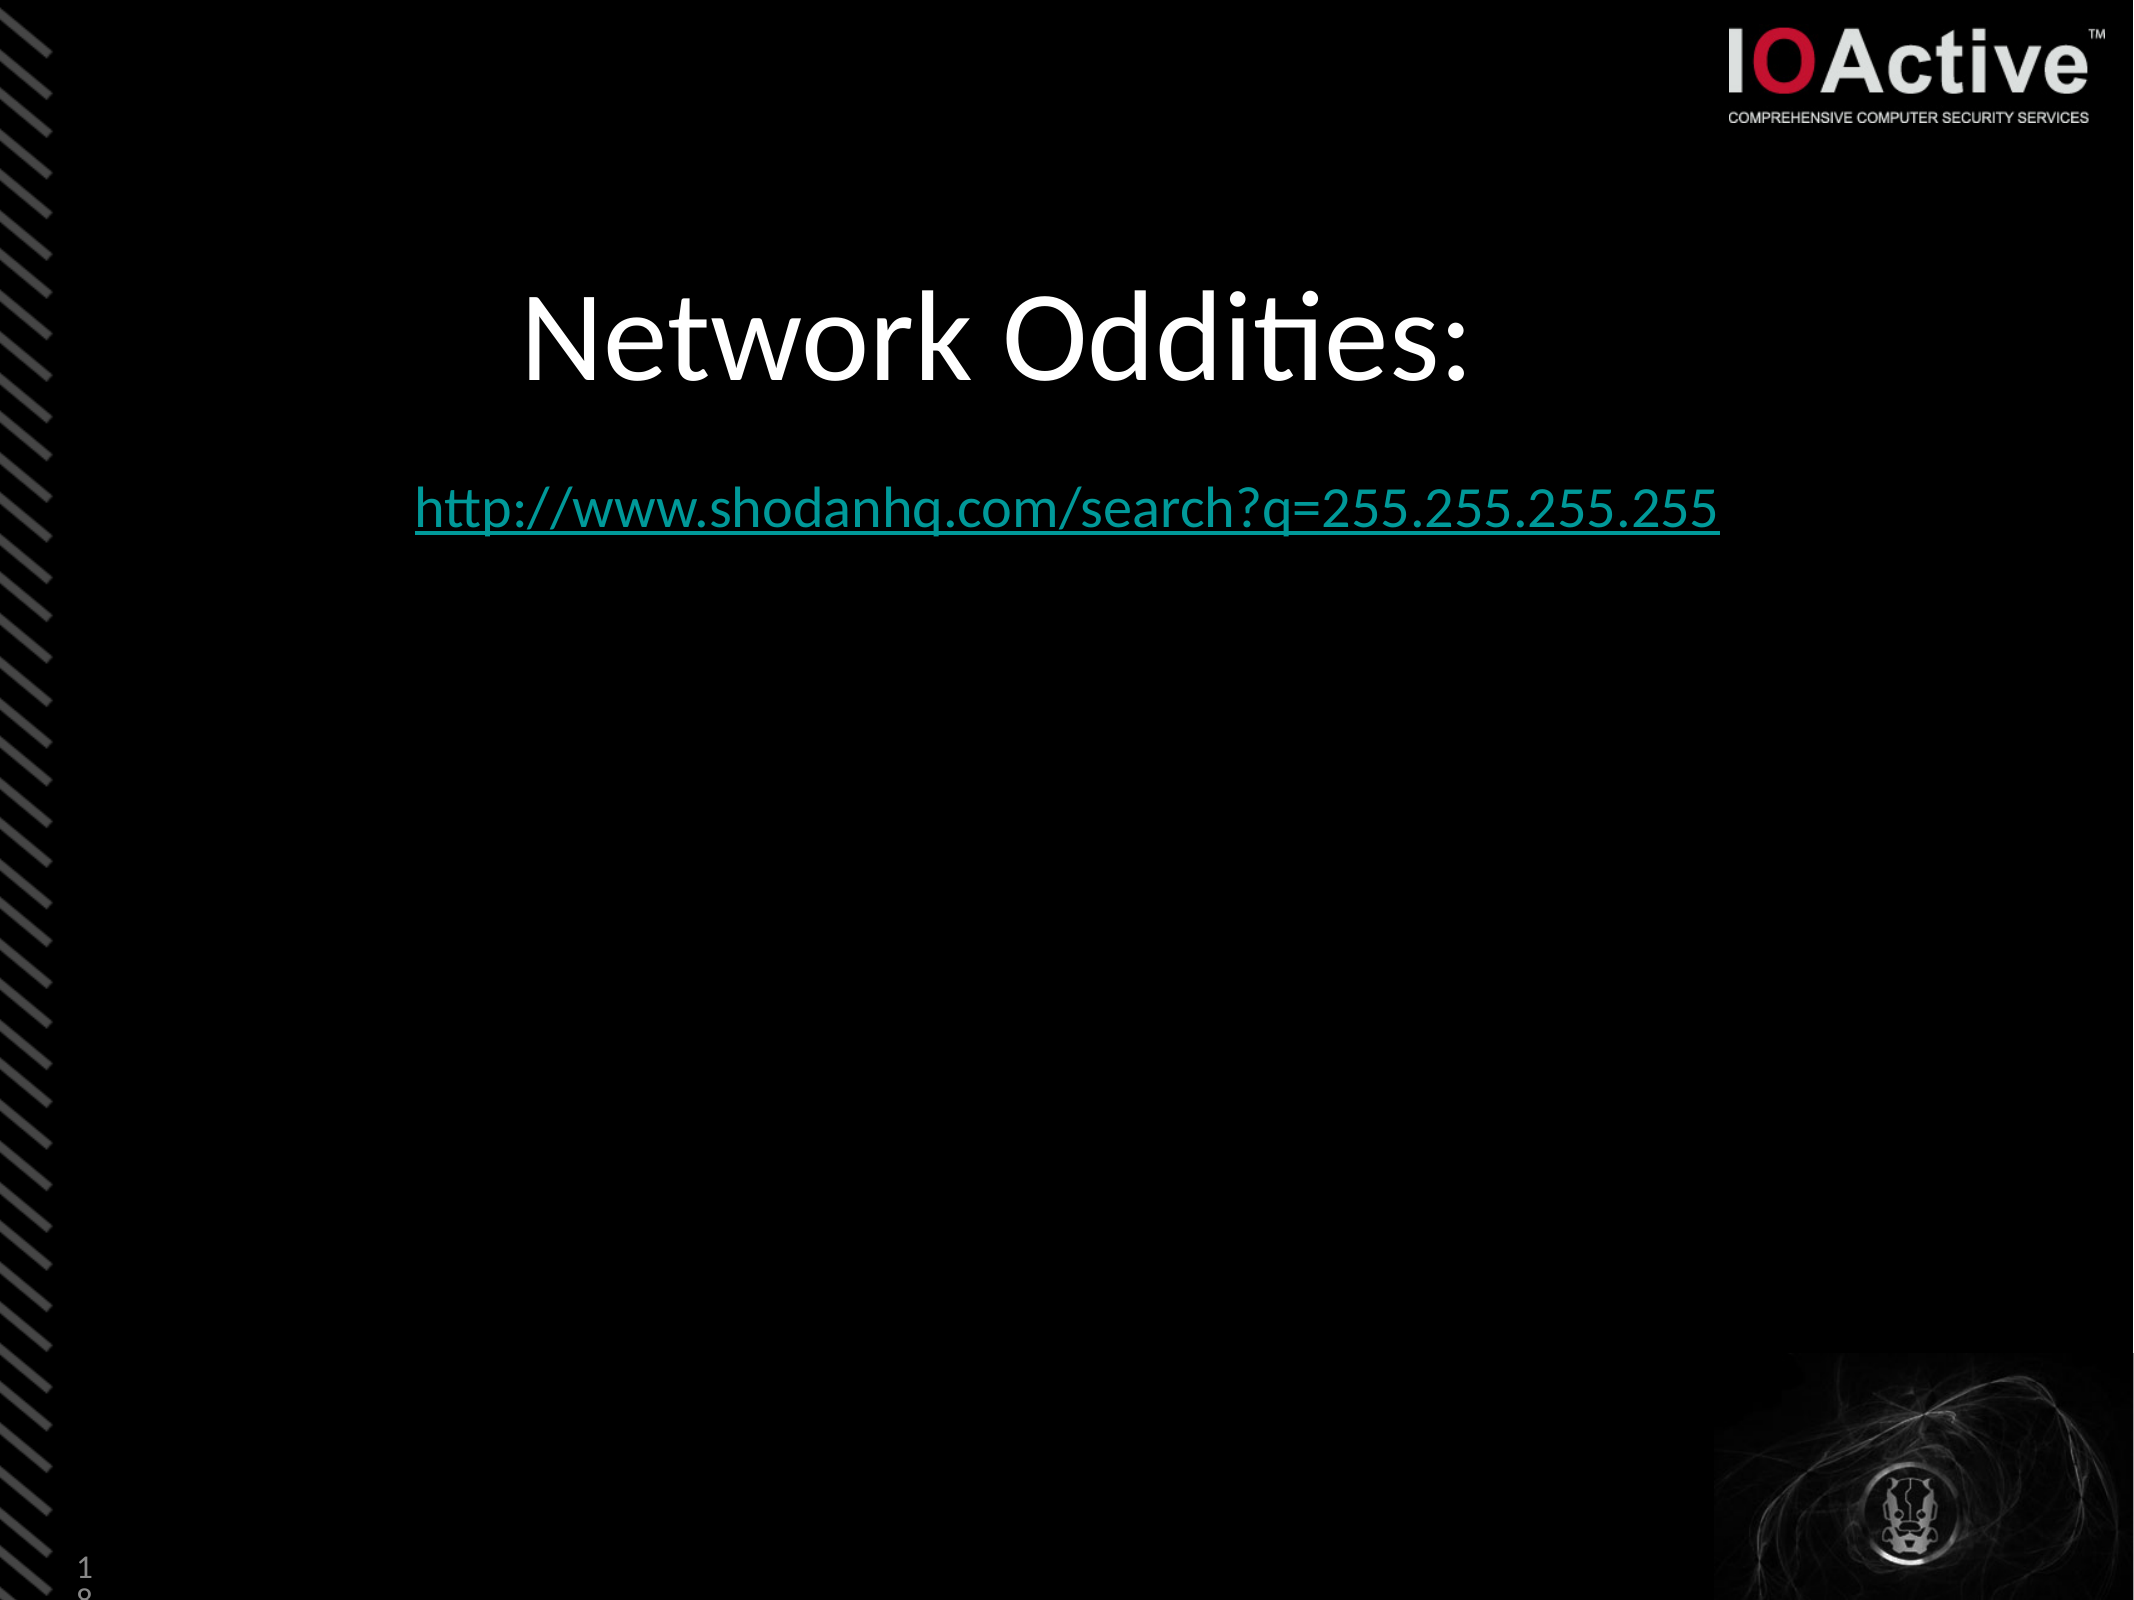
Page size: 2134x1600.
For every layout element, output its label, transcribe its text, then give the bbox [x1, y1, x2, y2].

picture [1729, 24, 2105, 123]
list http://www.shodanhq.com/search?q=255.255.255.255 [320, 462, 1815, 1315]
title Network Oddities: [91, 157, 1905, 500]
slide_number 18 [60, 1538, 110, 1592]
picture [1714, 1353, 2134, 1600]
picture [0, 0, 55, 1600]
